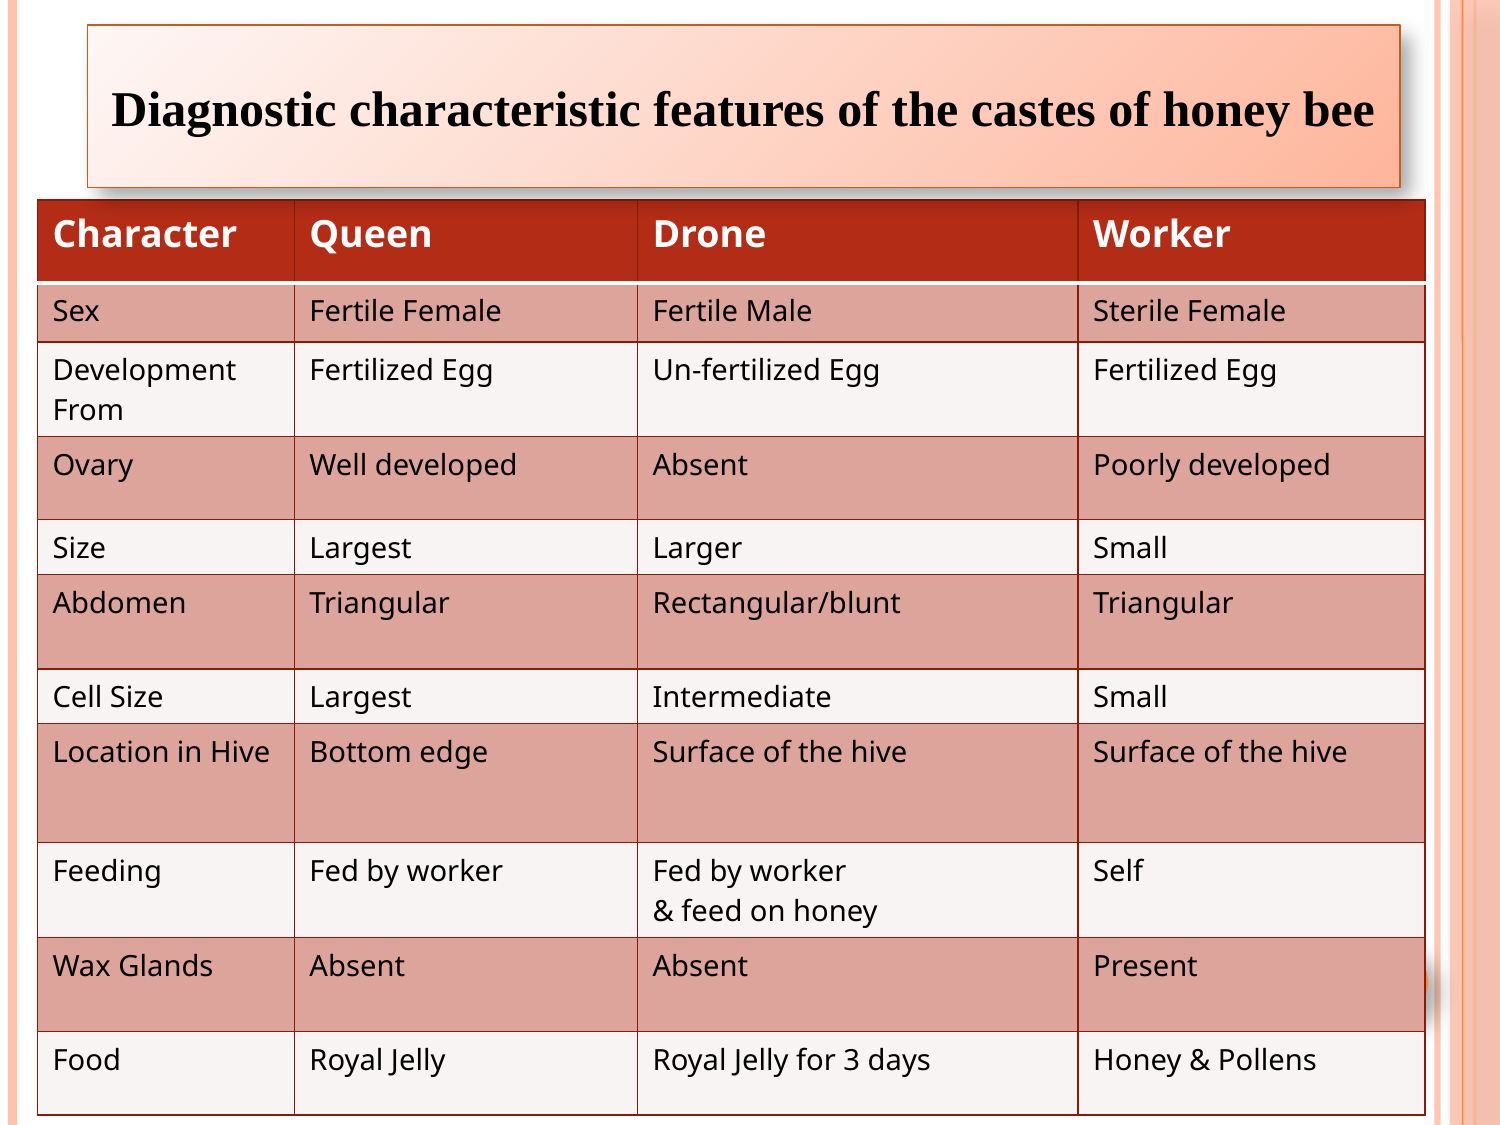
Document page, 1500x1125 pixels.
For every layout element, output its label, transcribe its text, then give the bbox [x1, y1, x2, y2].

table_cell Rectangular/blunt [638, 575, 1077, 668]
table_cell Feeding [38, 843, 294, 937]
table_cell Poorly developed [1079, 437, 1424, 519]
table_header Character [38, 201, 294, 281]
table_cell Small [1079, 670, 1424, 723]
table_cell Un-fertilized Egg [638, 343, 1077, 436]
table_cell Small [1079, 520, 1424, 574]
table_cell Fertile Female [295, 285, 637, 341]
table_cell Sterile Female [1079, 285, 1424, 341]
table_cell Honey & Pollens [1079, 1032, 1424, 1114]
table_cell Royal Jelly for 3 days [638, 1032, 1077, 1114]
table_header Queen [295, 212, 637, 281]
table_cell Absent [638, 437, 1077, 519]
table_cell Ovary [38, 437, 294, 519]
table_cell Absent [638, 938, 1077, 1031]
table_cell Self [1079, 843, 1424, 937]
table_cell Triangular [1079, 575, 1424, 668]
table_cell Fed by worker [295, 843, 637, 937]
table_cell Present [1079, 938, 1424, 1031]
table_cell Size [38, 520, 294, 574]
table_cell Larger [638, 520, 1077, 574]
table_cell Triangular [295, 575, 637, 668]
table_cell Surface of the hive [638, 724, 1077, 842]
table_cell Location in Hive [38, 724, 294, 842]
table_cell Royal Jelly [295, 1032, 637, 1114]
table_cell Largest [295, 670, 637, 723]
table_cell Well developed [295, 437, 637, 519]
table_cell Fertilized Egg [295, 343, 637, 436]
table_cell Development From [38, 343, 294, 436]
table_cell Abdomen [38, 575, 294, 668]
table_cell Bottom edge [295, 724, 637, 842]
table_cell Surface of the hive [1079, 724, 1424, 842]
table_header Worker [1079, 201, 1424, 281]
table_cell Sex [38, 285, 294, 341]
table_cell Fertilized Egg [1079, 343, 1424, 436]
table_cell Absent [295, 938, 637, 1031]
table_cell Fertile Male [638, 285, 1077, 341]
table_header Drone [638, 212, 1077, 281]
table_cell Intermediate [638, 670, 1077, 723]
table_cell Wax Glands [38, 938, 294, 1031]
table_cell Largest [295, 520, 637, 574]
table_cell Fed by worker & feed on honey [638, 843, 1077, 937]
table_cell Cell Size [38, 670, 294, 723]
text_box Diagnostic characteristic features of the castes of honey bee [87, 24, 1401, 188]
table_cell Food [38, 1032, 294, 1114]
